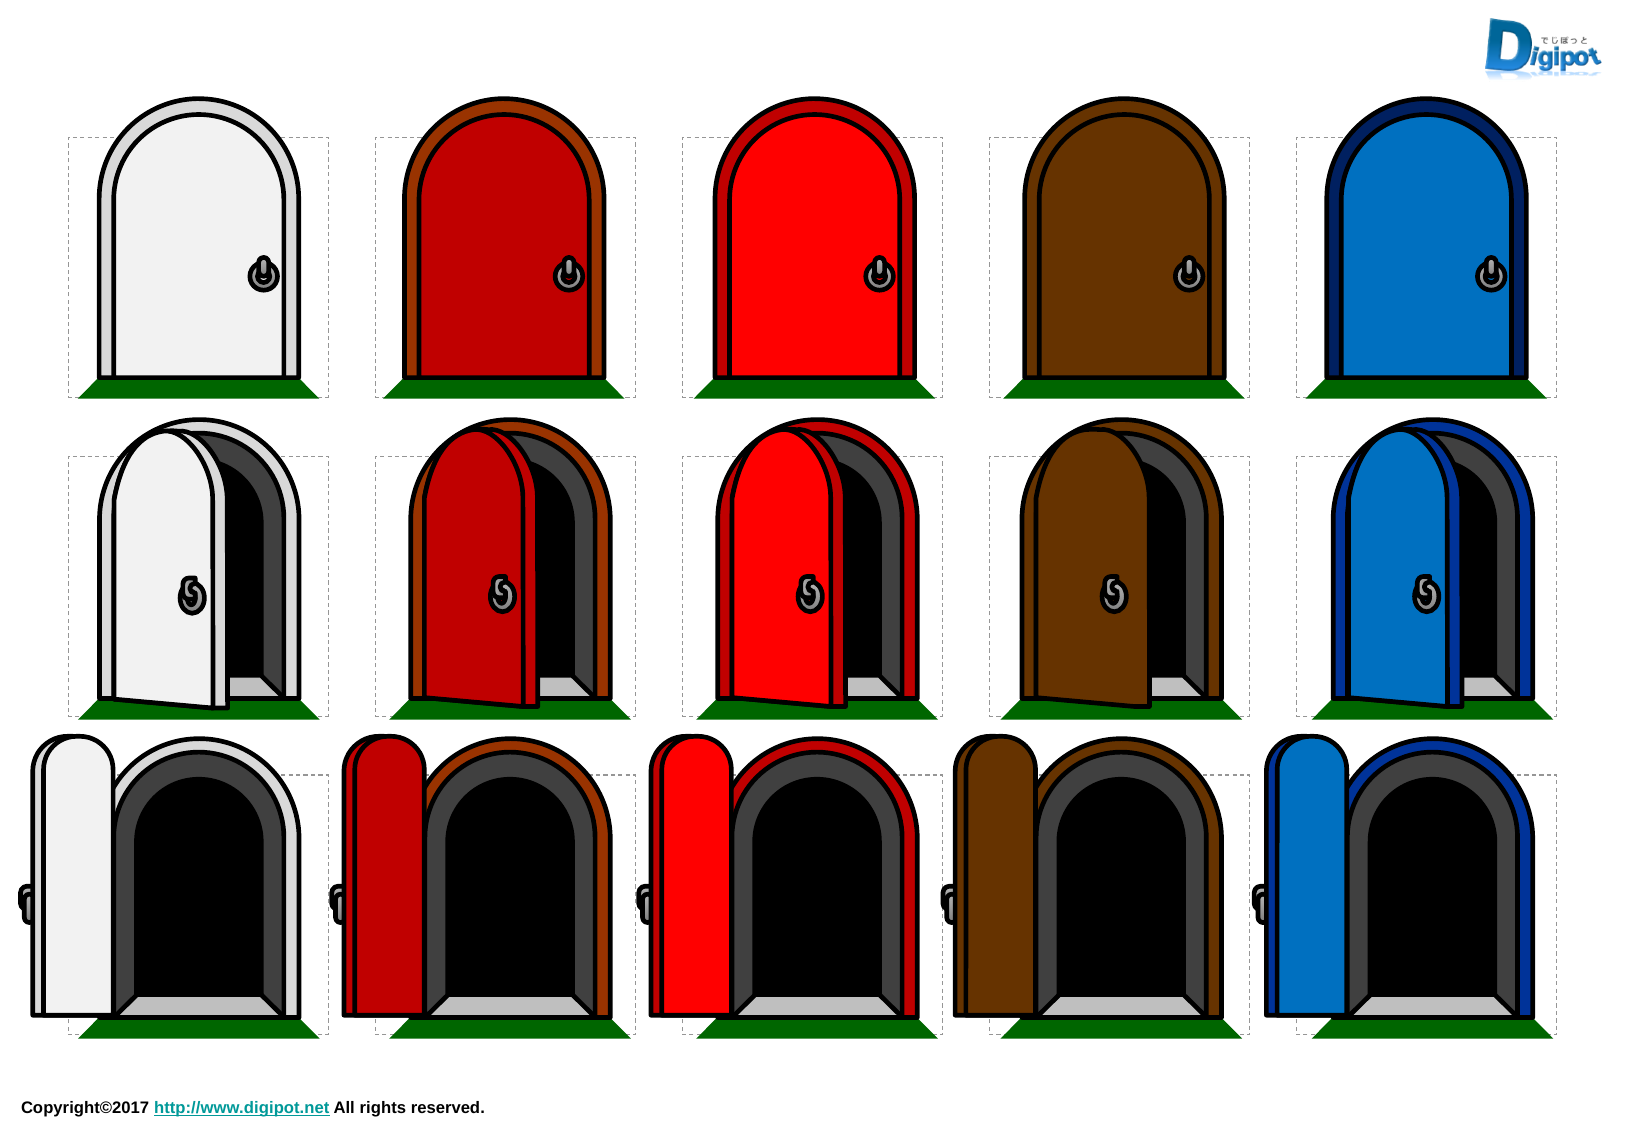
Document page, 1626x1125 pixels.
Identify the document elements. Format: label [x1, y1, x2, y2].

text_box [942, 736, 1243, 1039]
text_box [1000, 419, 1243, 720]
text_box [77, 419, 320, 720]
text_box [20, 736, 320, 1039]
text_box [388, 419, 632, 720]
text_box [693, 98, 936, 399]
text_box [638, 736, 939, 1039]
text_box [77, 98, 320, 399]
text_box [1305, 98, 1548, 399]
text_box [1253, 736, 1554, 1039]
text_box [382, 98, 625, 399]
text_box [695, 419, 939, 720]
text_box [331, 736, 632, 1039]
text_box [1002, 98, 1246, 399]
picture [1485, 18, 1602, 82]
text_box [1311, 419, 1554, 720]
